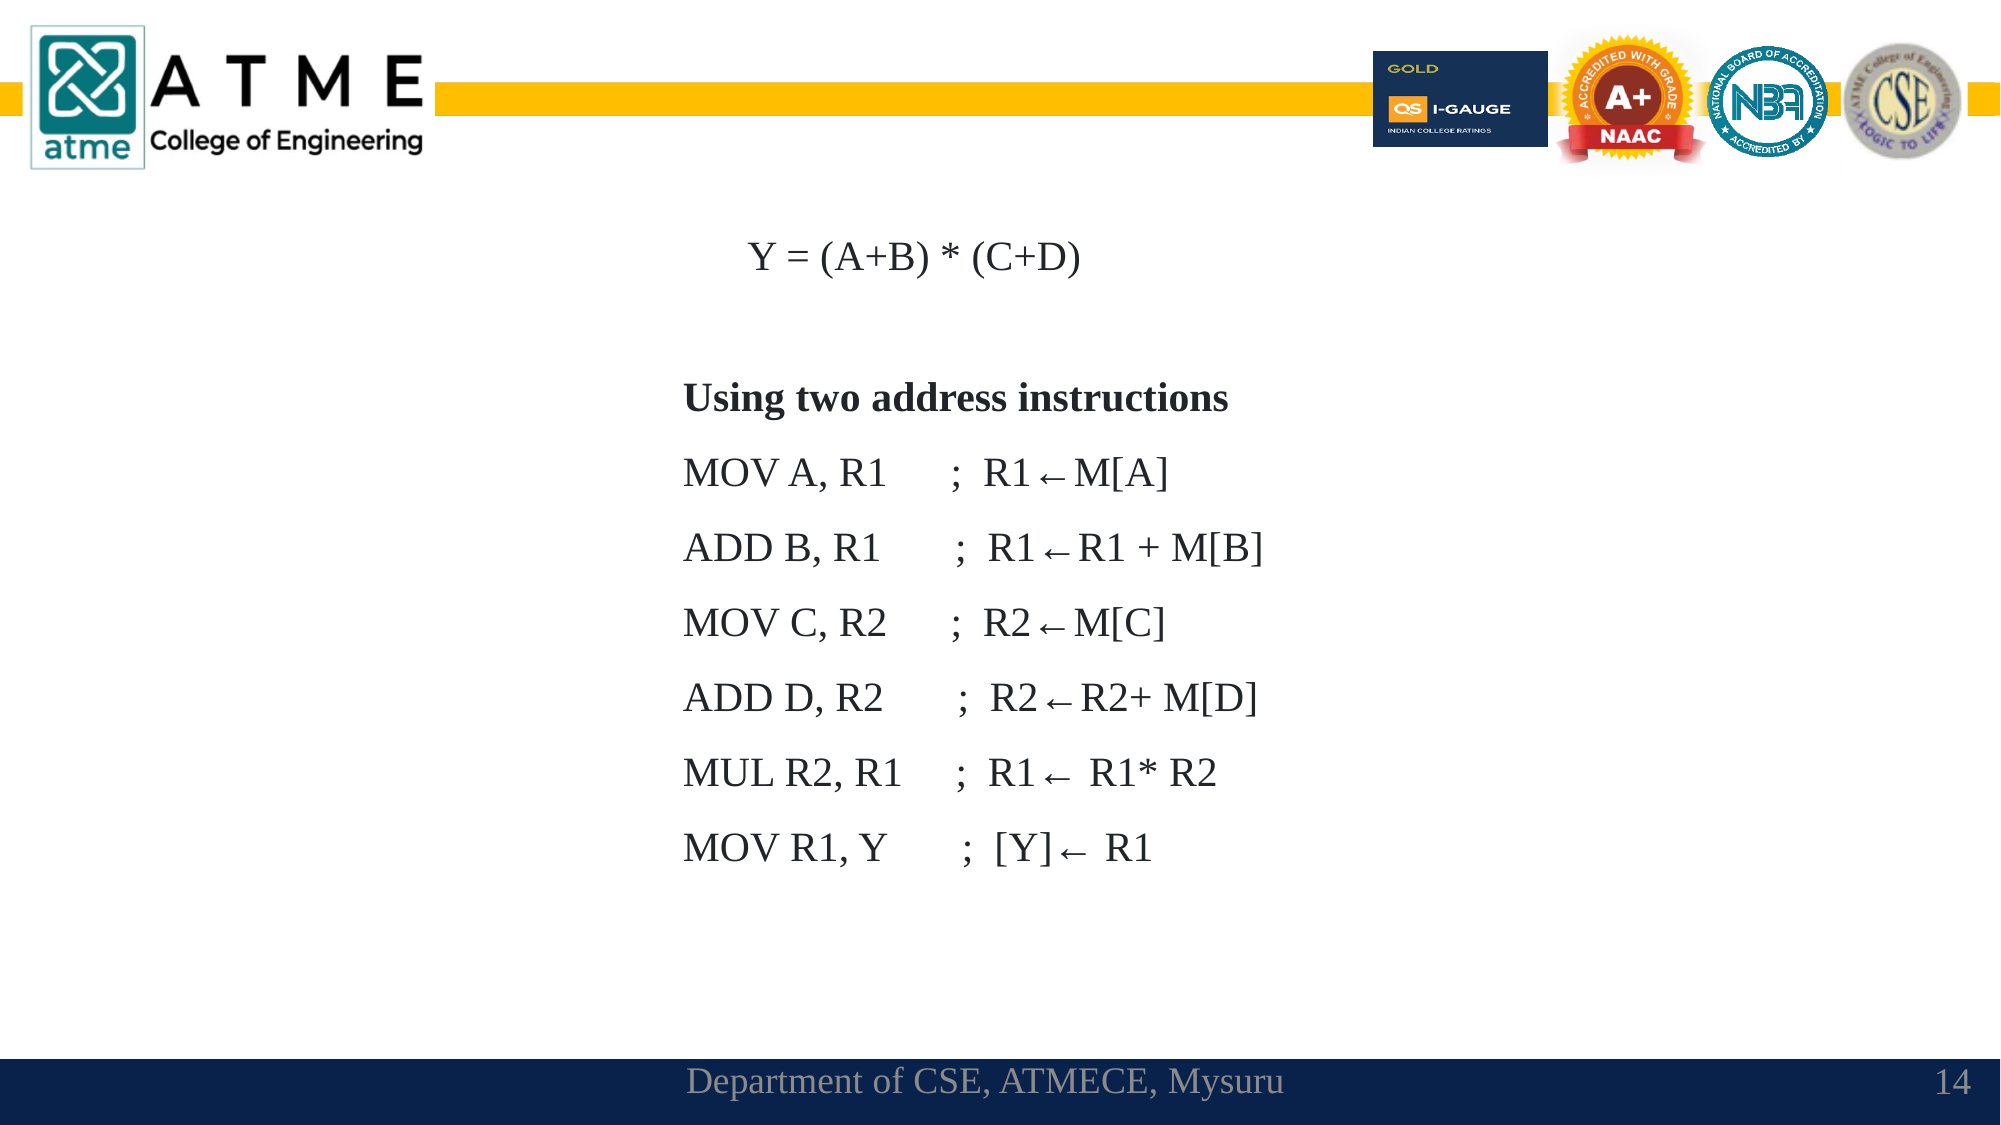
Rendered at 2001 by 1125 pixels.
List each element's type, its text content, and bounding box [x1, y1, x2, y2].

slide_number 14 [1511, 1057, 1972, 1103]
picture [22, 15, 435, 178]
text_box Y = (A+B) * (C+D) [732, 220, 1742, 286]
text_box Using two address instructions MOV A, R1 ; R1←M[A] ADD B, R1 ; R1←R1 + M[B] MOV C, R2 ; R2←M[C] ADD D, R2 ; R2←R2+ M[D] MUL R2, R1 ; R1← R1* R2 MOV R1, Y ; [Y]← R1 [668, 337, 1332, 878]
picture [1840, 26, 1968, 176]
footer Department of CSE, ATMECE, Mysuru [501, 1056, 1470, 1102]
picture [0, 1059, 2001, 1125]
picture [1373, 20, 1828, 180]
